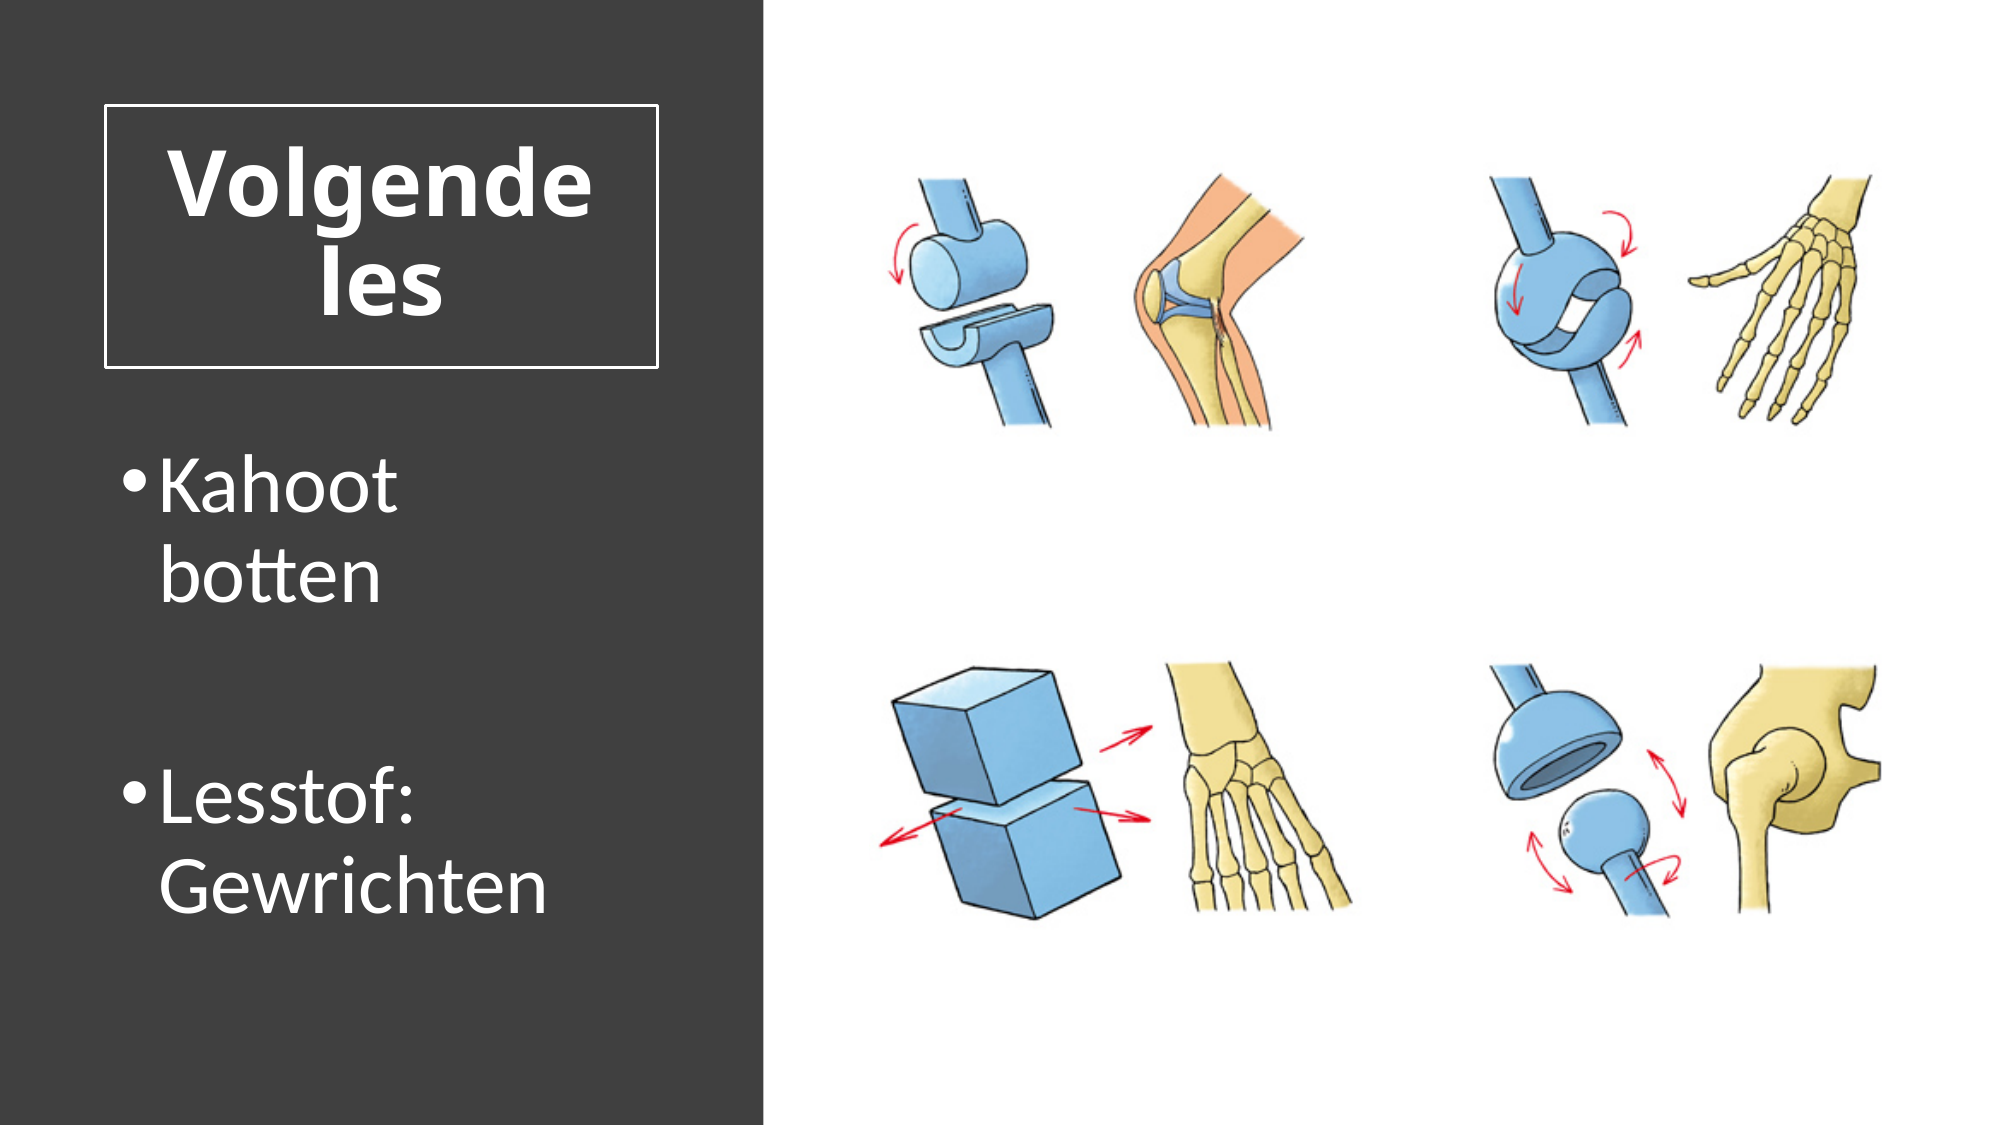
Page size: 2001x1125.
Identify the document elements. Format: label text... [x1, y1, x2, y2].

list Kahoot botten Lesstof: Gewrichten [105, 432, 658, 994]
text_box [0, 0, 764, 1125]
title Volgende les [105, 105, 658, 368]
picture [869, 122, 1895, 977]
